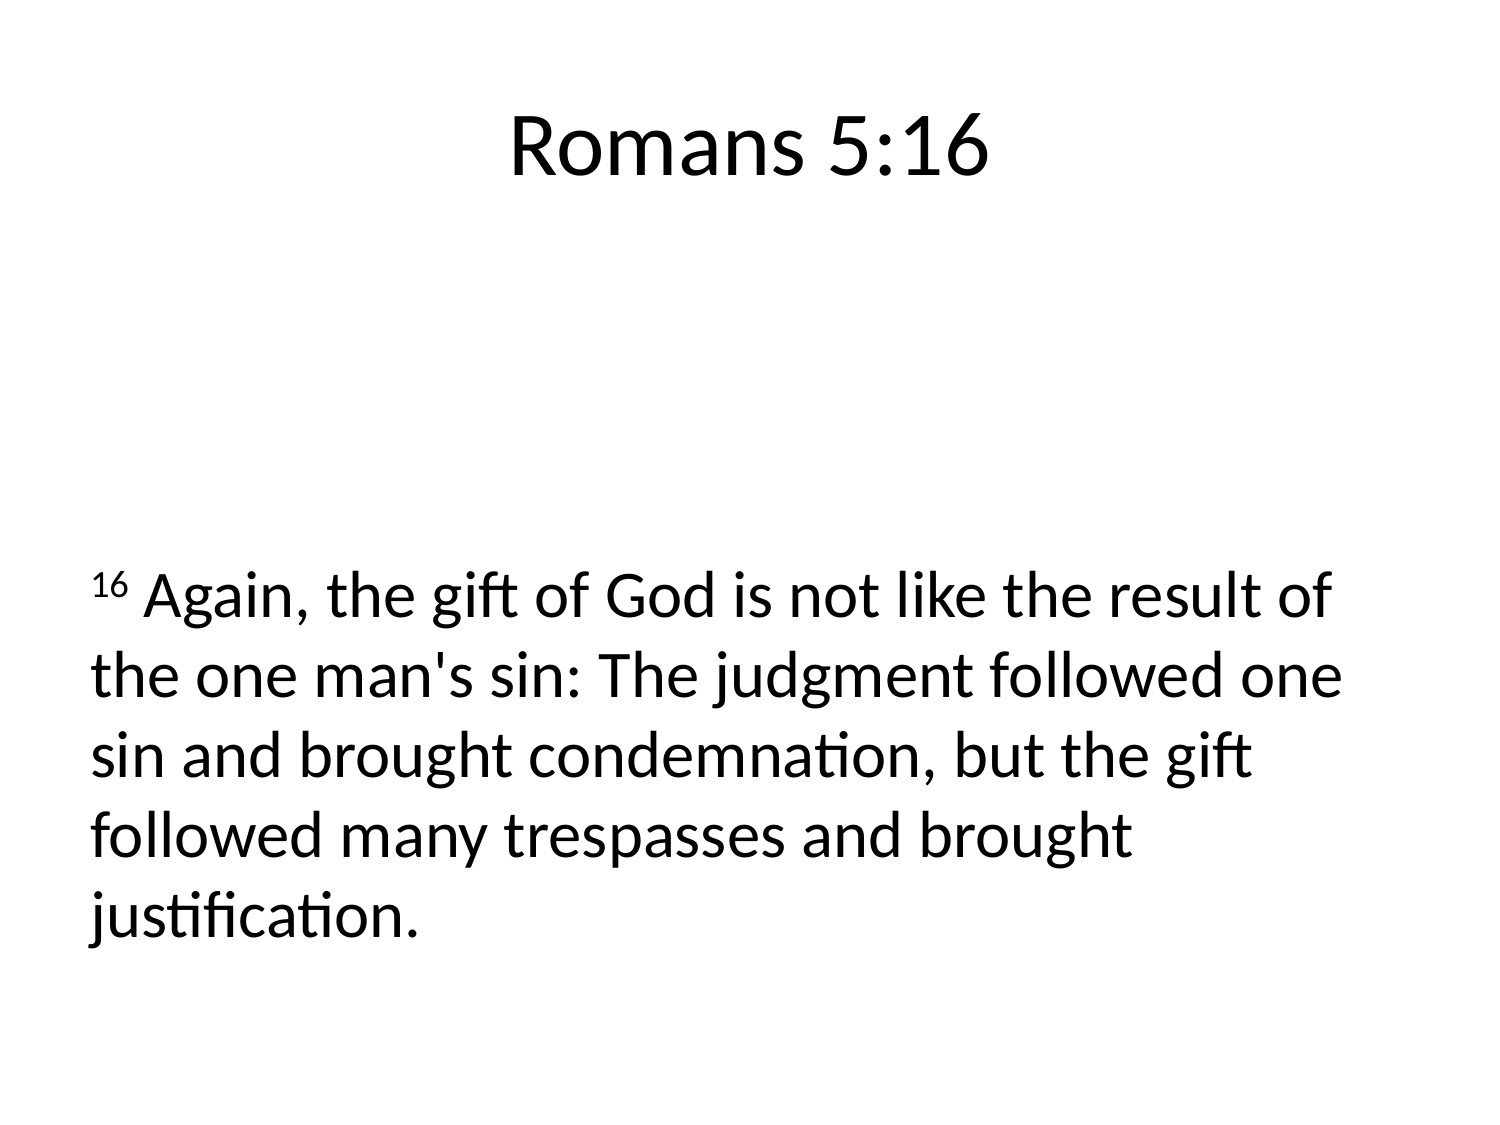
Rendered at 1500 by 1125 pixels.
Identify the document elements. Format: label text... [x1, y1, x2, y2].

list 16 Again, the gift of God is not like the result of the one man's sin: The judgment followed one sin and brought condemnation, but the gift followed many trespasses and brought justification. [75, 262, 1425, 1005]
title Romans 5:16 [75, 45, 1425, 233]
